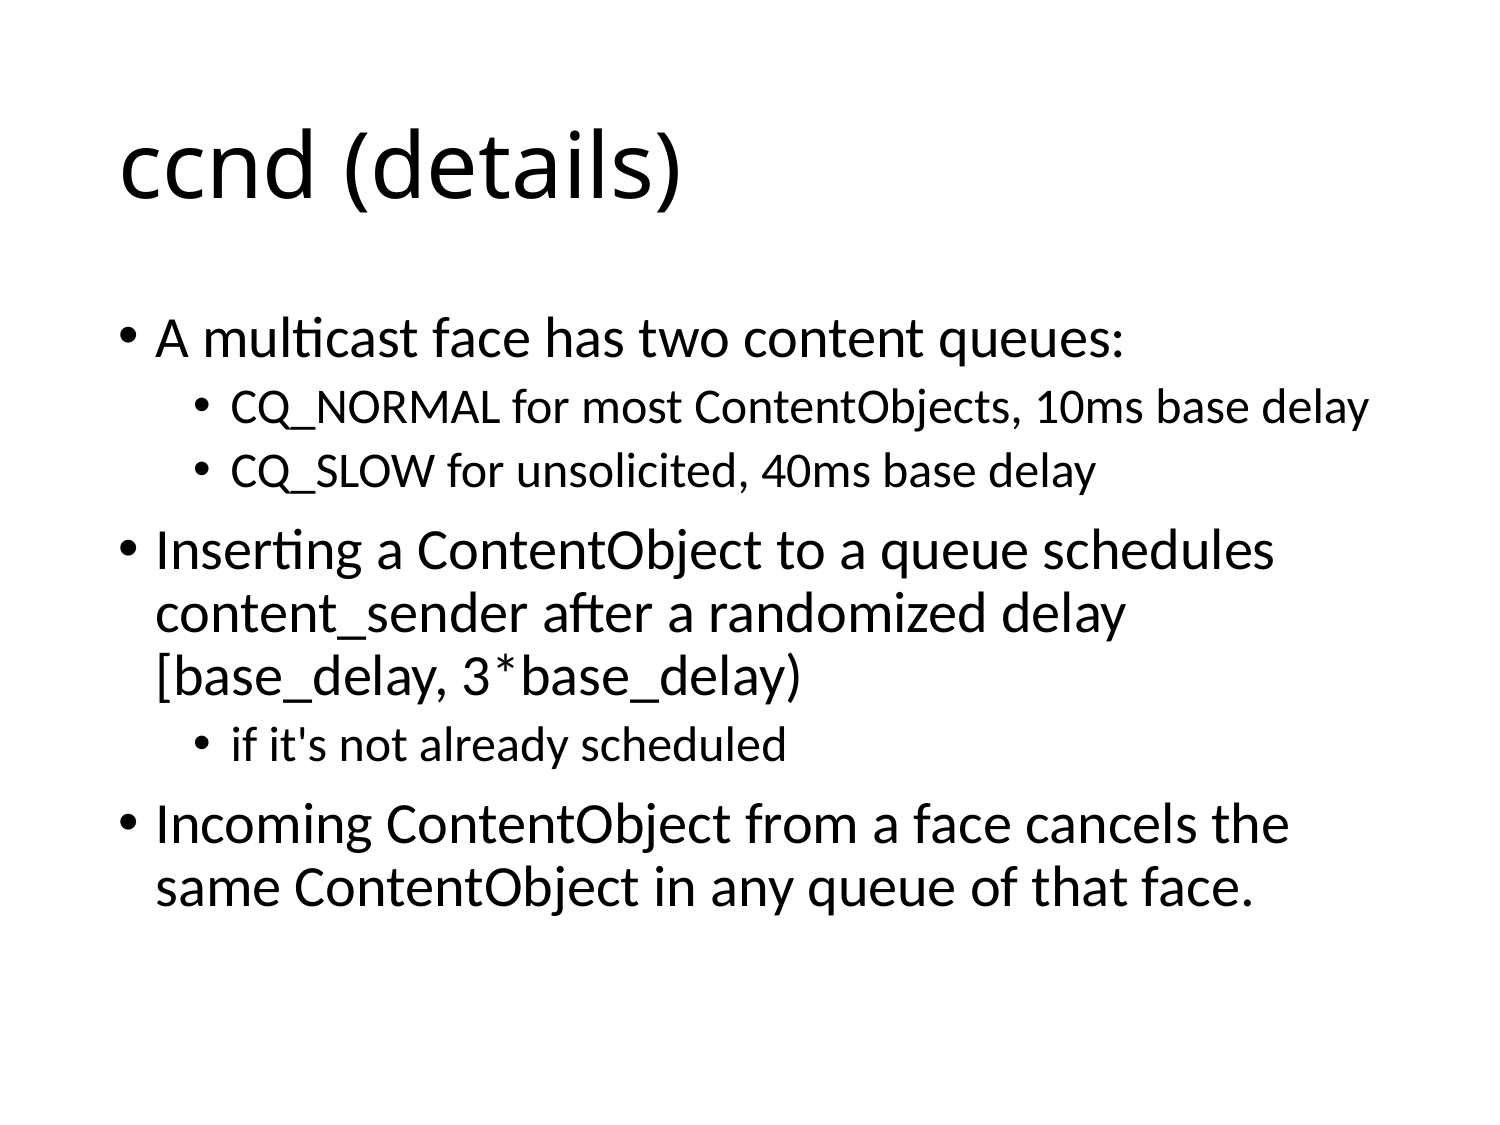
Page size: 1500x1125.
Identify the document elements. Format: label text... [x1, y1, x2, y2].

list A multicast face has two content queues: CQ_NORMAL for most ContentObjects, 10ms base delay CQ_SLOW for unsolicited, 40ms base delay Inserting a ContentObject to a queue schedules content_sender after a randomized delay [base_delay, 3*base_delay) if it's not already scheduled Incoming ContentObject from a face cancels the same ContentObject in any queue of that face. [103, 299, 1397, 1014]
title ccnd (details) [103, 59, 1397, 278]
